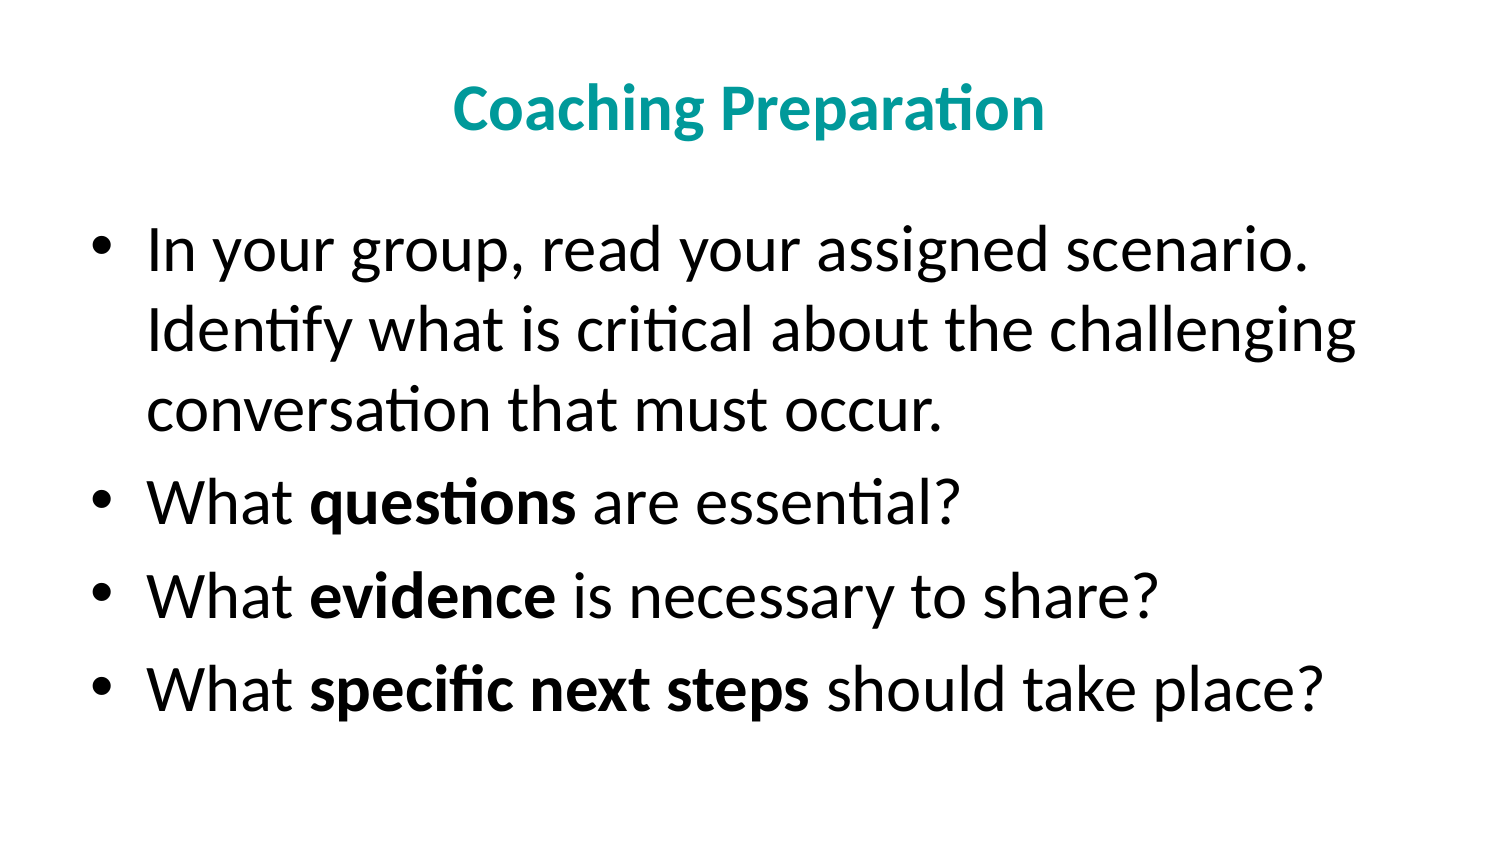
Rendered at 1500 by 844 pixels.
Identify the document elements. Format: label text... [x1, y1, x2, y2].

list In your group, read your assigned scenario. Identify what is critical about the challenging conversation that must occur. What questions are essential? What evidence is necessary to share? What specific next steps should take place? [75, 196, 1425, 754]
title Coaching Preparation [75, 33, 1425, 175]
